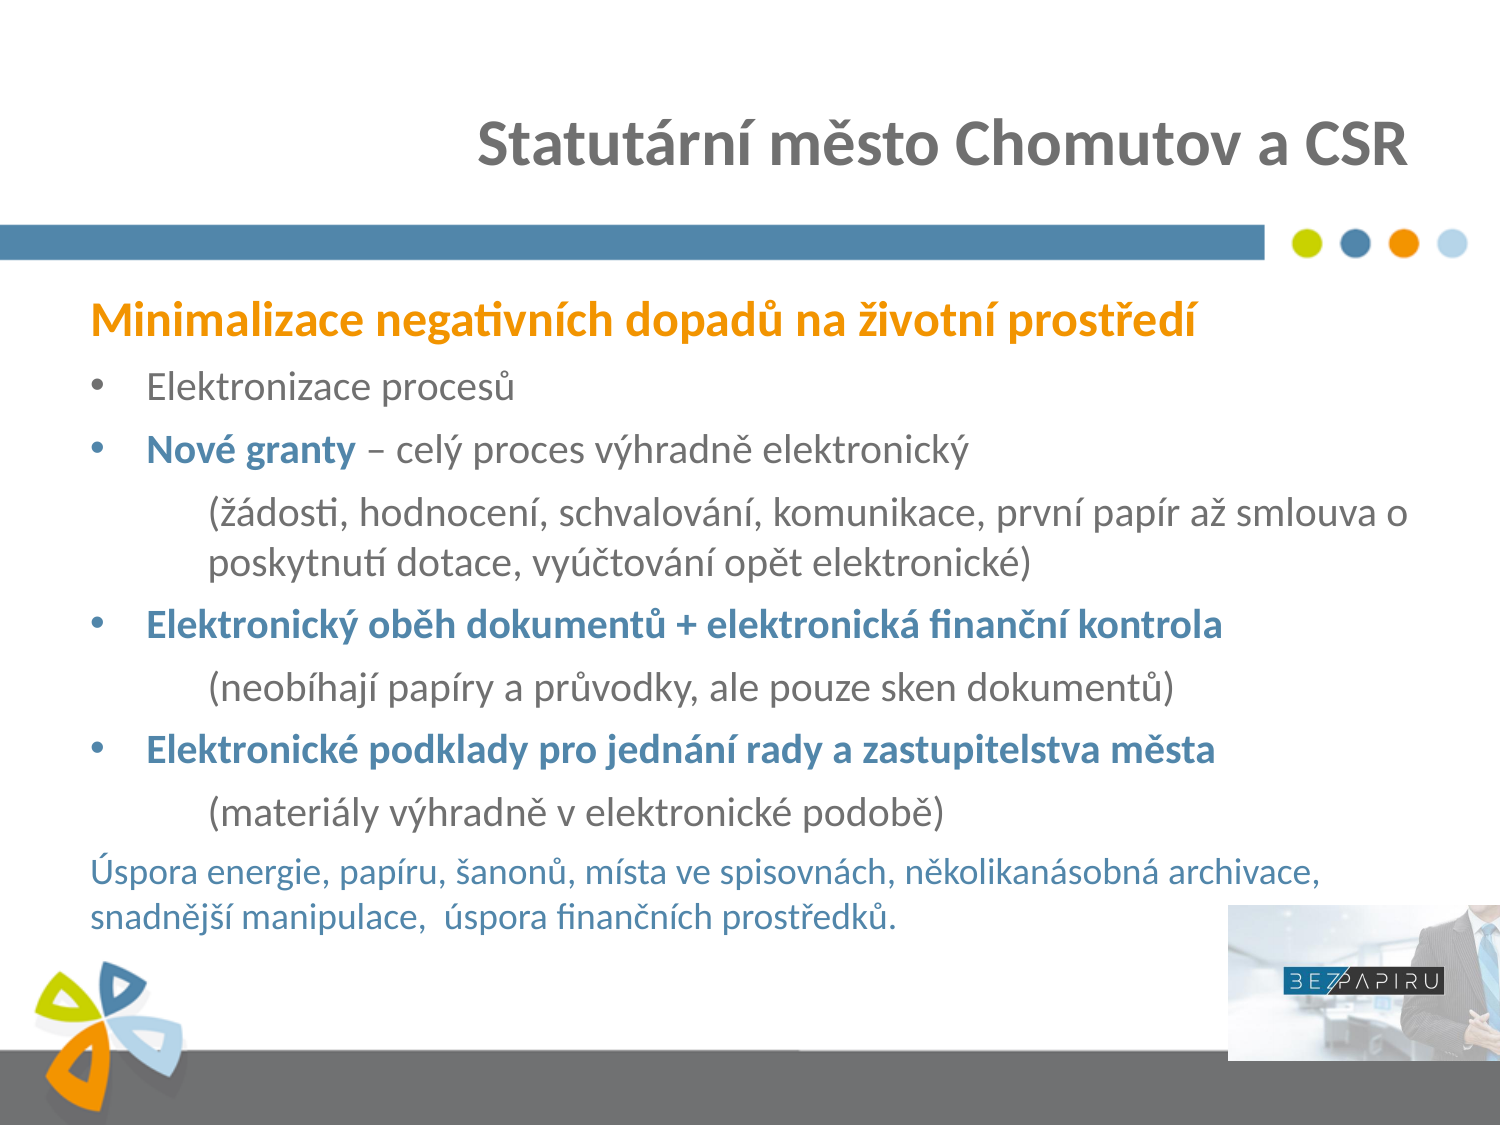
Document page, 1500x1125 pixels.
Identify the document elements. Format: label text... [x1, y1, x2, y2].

picture [0, 0, 1500, 1125]
list Minimalizace negativních dopadů na životní prostředí Elektronizace procesů Nové granty – celý proces výhradně elektronický (žádosti, hodnocení, schvalování, komunikace, první papír až smlouva o poskytnutí dotace, vyúčtování opět elektronické) Elektronický oběh dokumentů + elektronická finanční kontrola (neobíhají papíry a průvodky, ale pouze sken dokumentů) Elektronické podklady pro jednání rady a zastupitelstva města (materiály výhradně v elektronické podobě) Úspora energie, papíru, šanonů, místa ve spisovnách, několikanásobná archivace, snadnější manipulace, úspora finančních prostředků. [75, 278, 1425, 1012]
title Statutární město Chomutov a CSR [75, 45, 1425, 233]
